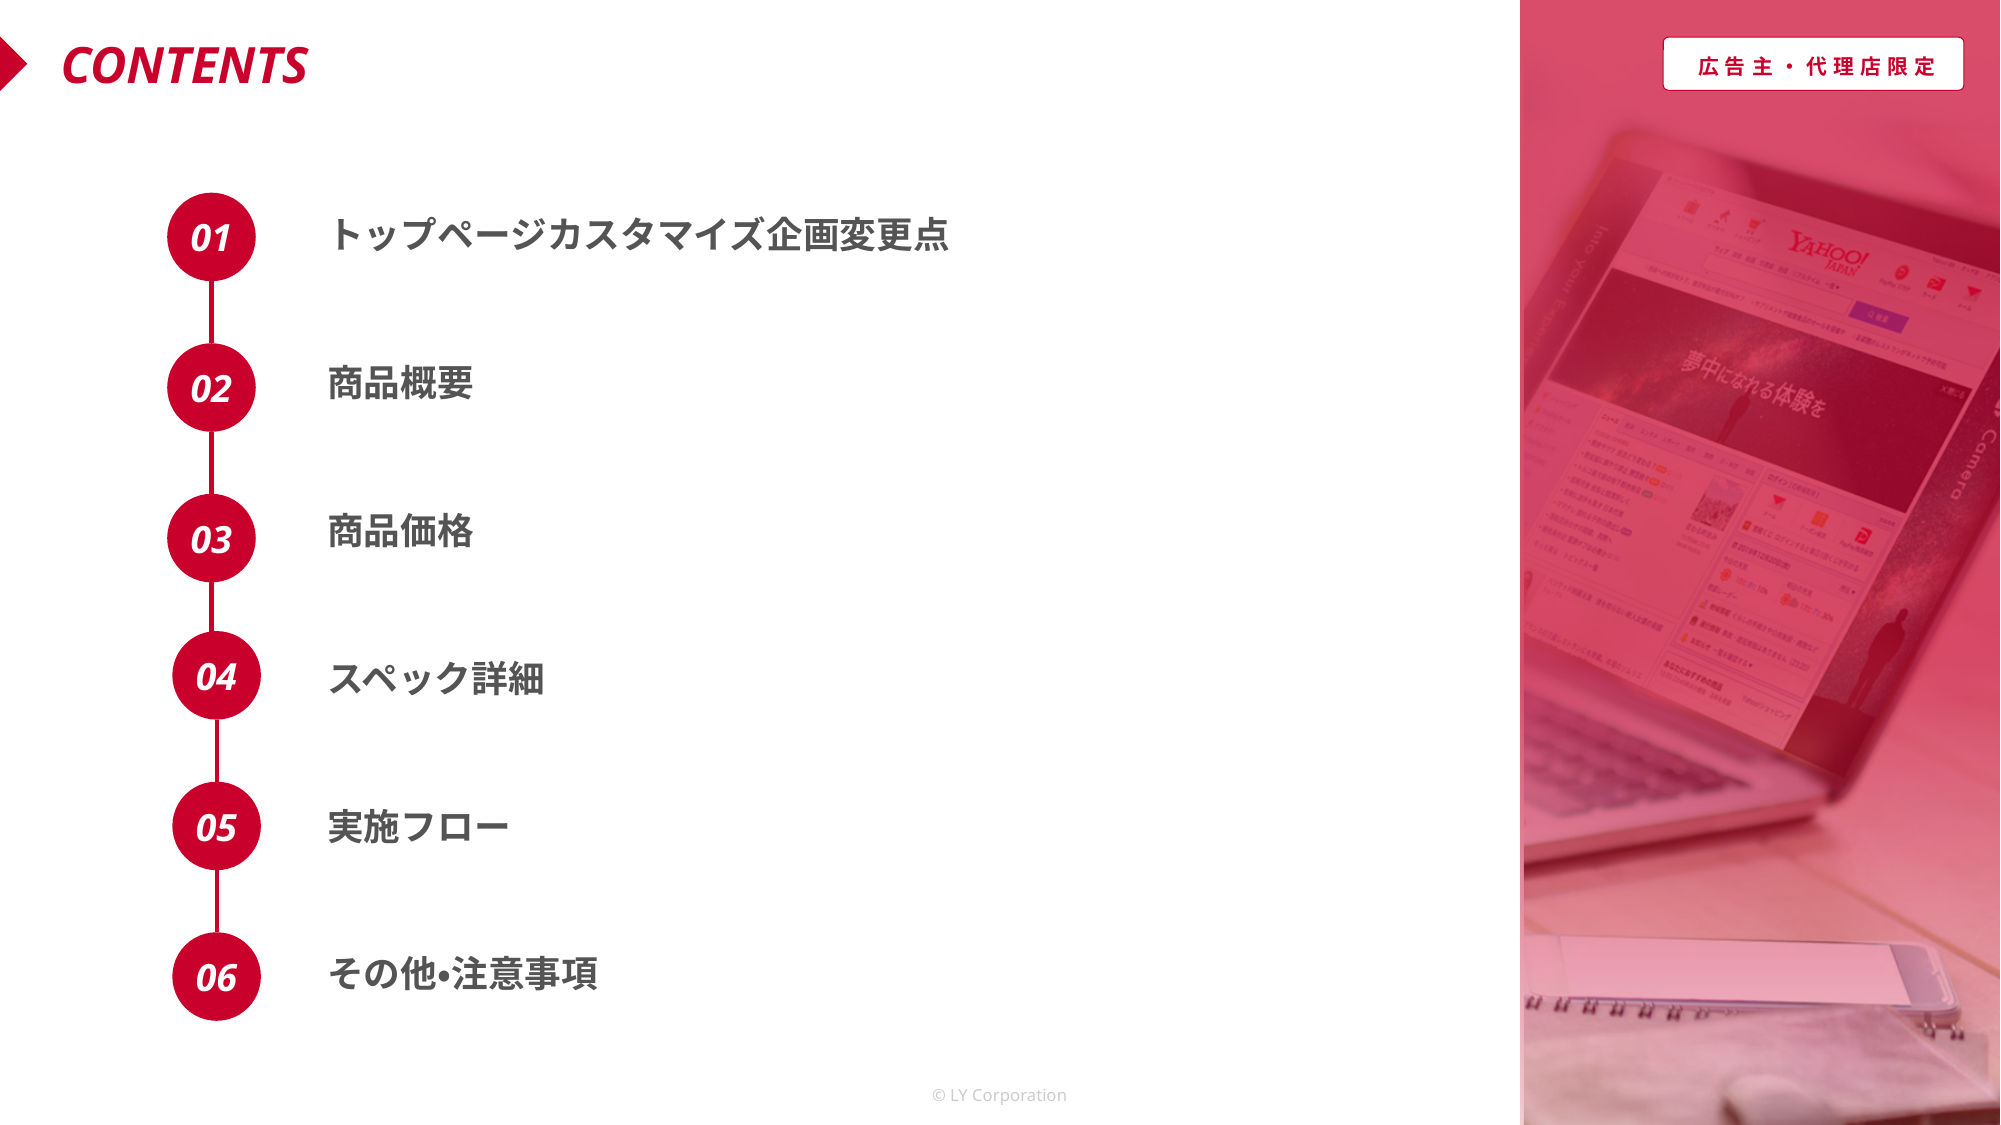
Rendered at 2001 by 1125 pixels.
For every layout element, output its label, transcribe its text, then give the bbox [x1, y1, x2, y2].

list 商品価格 [312, 499, 1201, 559]
list トップページカスタマイズ企画変更点 [312, 203, 1201, 263]
list その他・注意事項 [312, 943, 1201, 1003]
list 実施フロー [312, 795, 1201, 855]
list スペック詳細 [312, 647, 1201, 707]
list 商品概要 [312, 351, 1201, 411]
